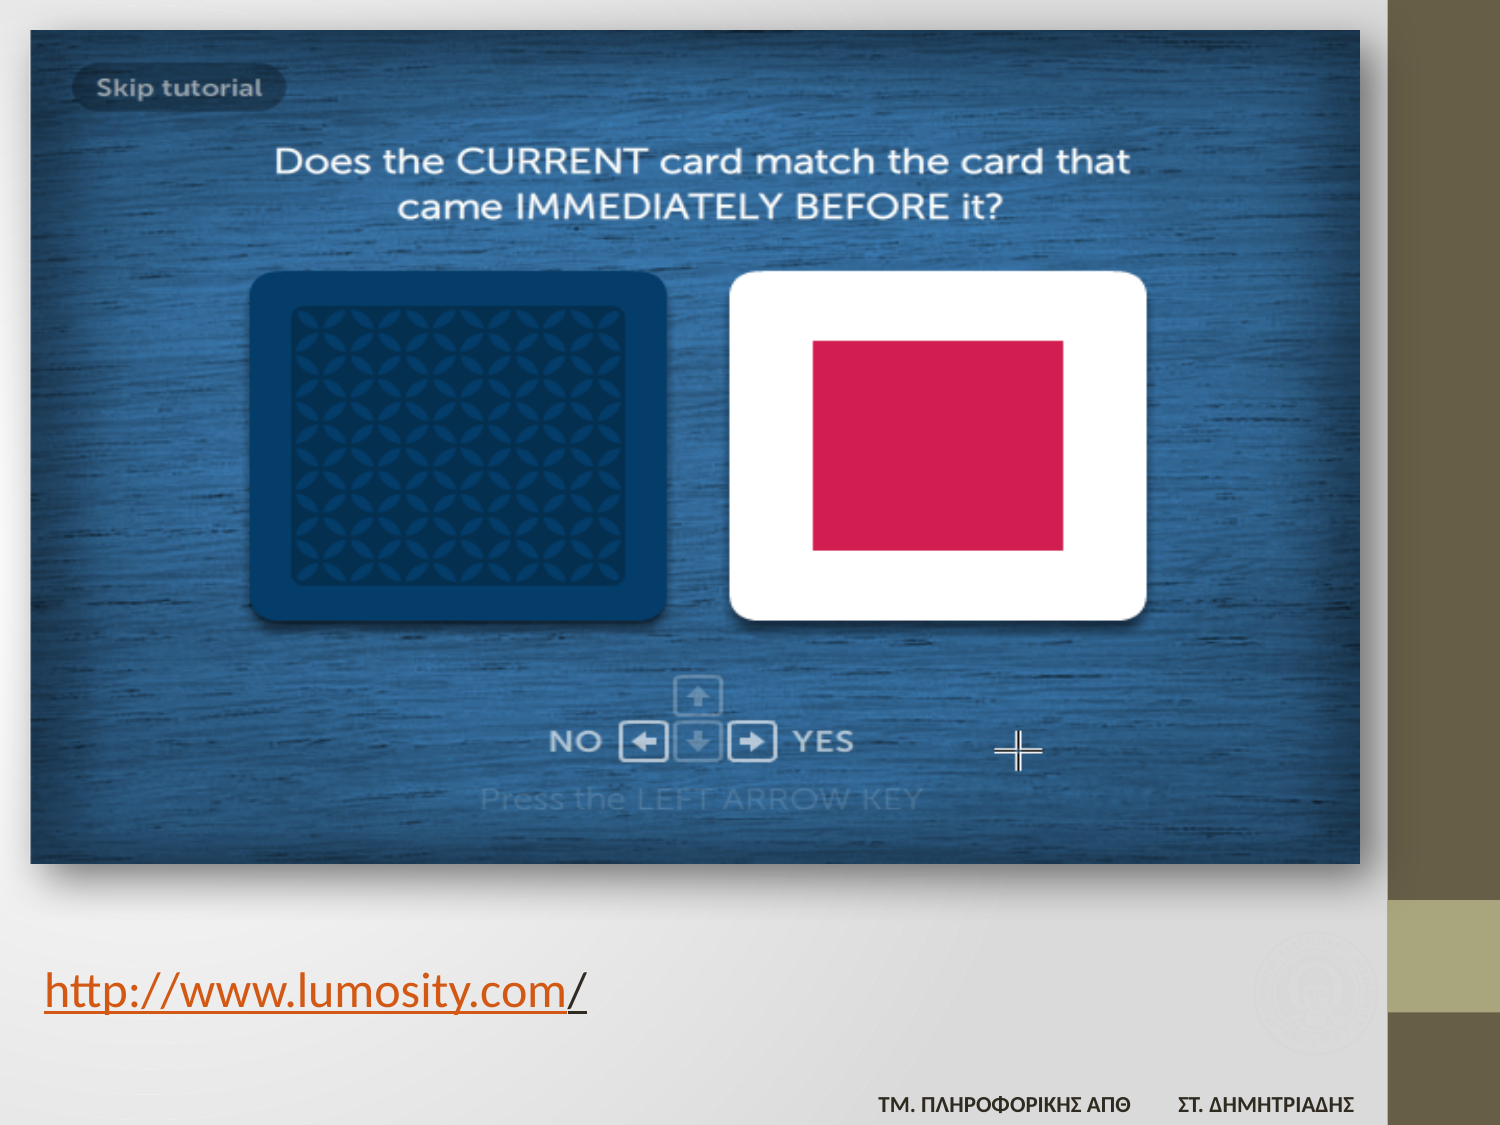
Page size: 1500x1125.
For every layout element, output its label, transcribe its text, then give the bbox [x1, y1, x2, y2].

picture [28, 30, 1360, 864]
text_box http://www.lumosity.com/ [29, 950, 1360, 1024]
